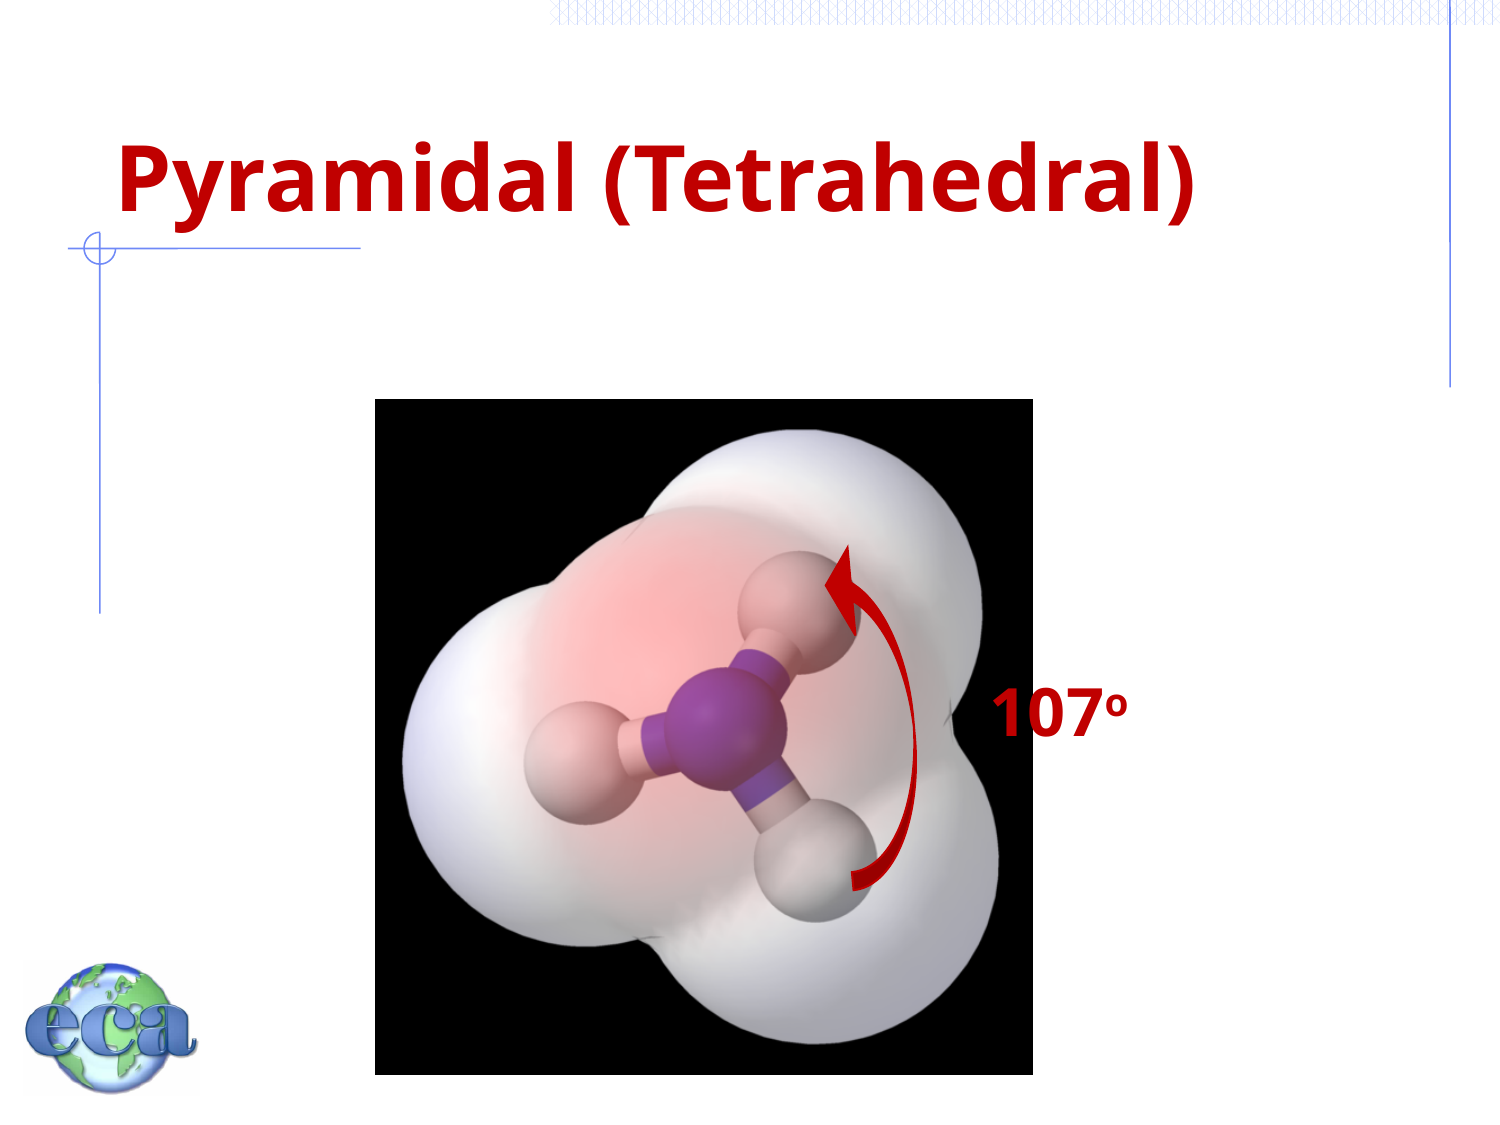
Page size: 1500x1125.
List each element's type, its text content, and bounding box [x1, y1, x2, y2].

title Pyramidal (Tetrahedral) [99, 49, 1376, 238]
picture [23, 960, 200, 1096]
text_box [374, 399, 1163, 1076]
